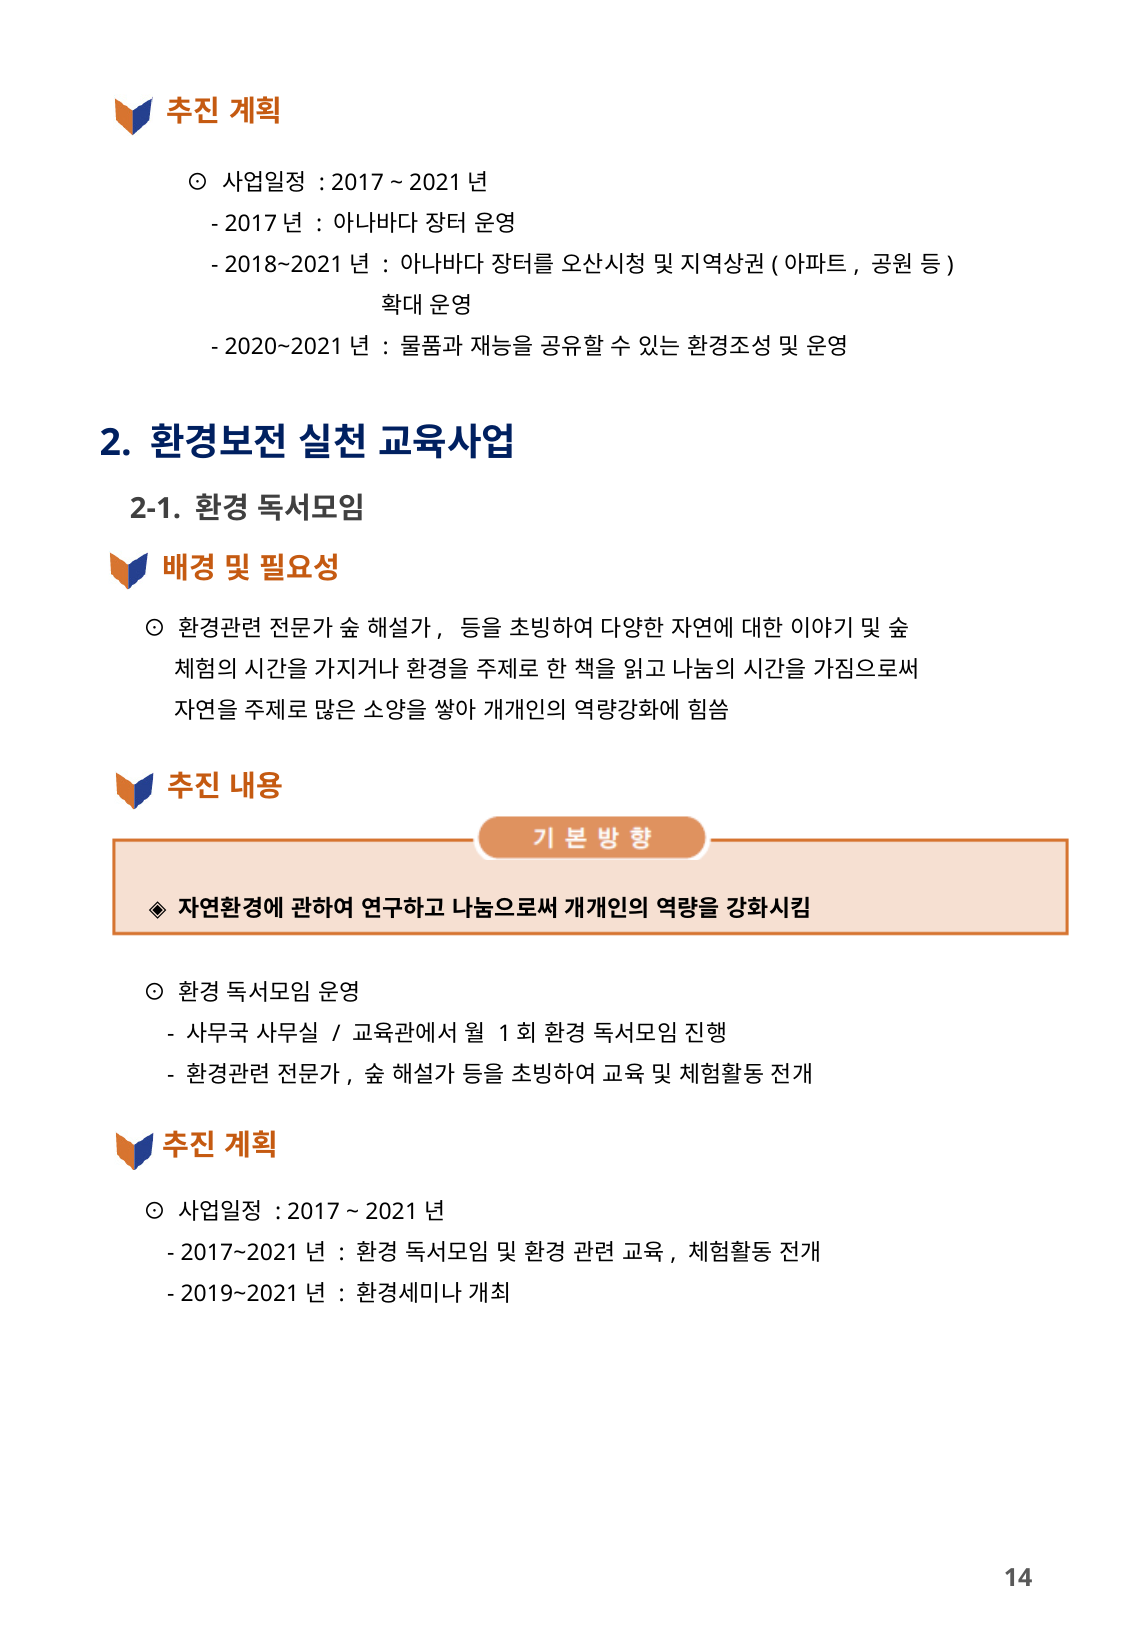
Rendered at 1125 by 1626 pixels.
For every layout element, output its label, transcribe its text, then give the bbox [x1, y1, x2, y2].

text_box 추진 계획 [147, 1119, 1043, 1169]
text_box 14 [963, 1554, 1048, 1599]
picture [108, 812, 1072, 937]
text_box ⊙ 환경 독서모임 운영 - 사무국 사무실 / 교육관에서 월 1회 환경 독서모임 진행 - 환경관련 전문가, 숲 해설가 등을 초빙하여 교육 및 체험활동 전개 [128, 956, 1004, 1130]
text_box ⊙ 사업일정 : 2017 ~ 2021년 - 2017~2021년 : 환경 독서모임 및 환경 관련 교육, 체험활동 전개 - 2019~2021년 : 환경세미나 개최 [128, 1175, 1004, 1314]
picture [108, 550, 148, 590]
text_box ⊙ 환경관련 전문가 숲 해설가, 등을 초빙하여 다양한 자연에 대한 이야기 및 숲 체험의 시간을 가지거나 환경을 주제로 한 책을 읽고 나눔의 시간을 가짐으로써 자연을 주제로 많은 소양을 쌓아 개개인의 역량강화에 힘씀 [128, 592, 1004, 731]
text_box 추진 계획 [152, 84, 1047, 135]
text_box 배경 및 필요성 [147, 542, 1043, 592]
picture [114, 1130, 154, 1170]
text_box 2-1. 환경 독서모임 [115, 481, 891, 532]
text_box 추진 내용 [152, 760, 1048, 810]
picture [114, 770, 154, 810]
picture [113, 94, 153, 136]
text_box 2. 환경보전 실천 교육사업 [84, 410, 860, 471]
text_box ⊙ 사업일정 : 2017 ~ 2021년 - 2017년 : 아나바다 장터 운영 - 2018~2021년 : 아나바다 장터를 오산시청 및 지역상권(아파트, 공원 등) 확대 운영 - 2020~2021년 : 물품과 재능을 공유할 수 있는 환경조성 및 운영 [172, 146, 1048, 408]
